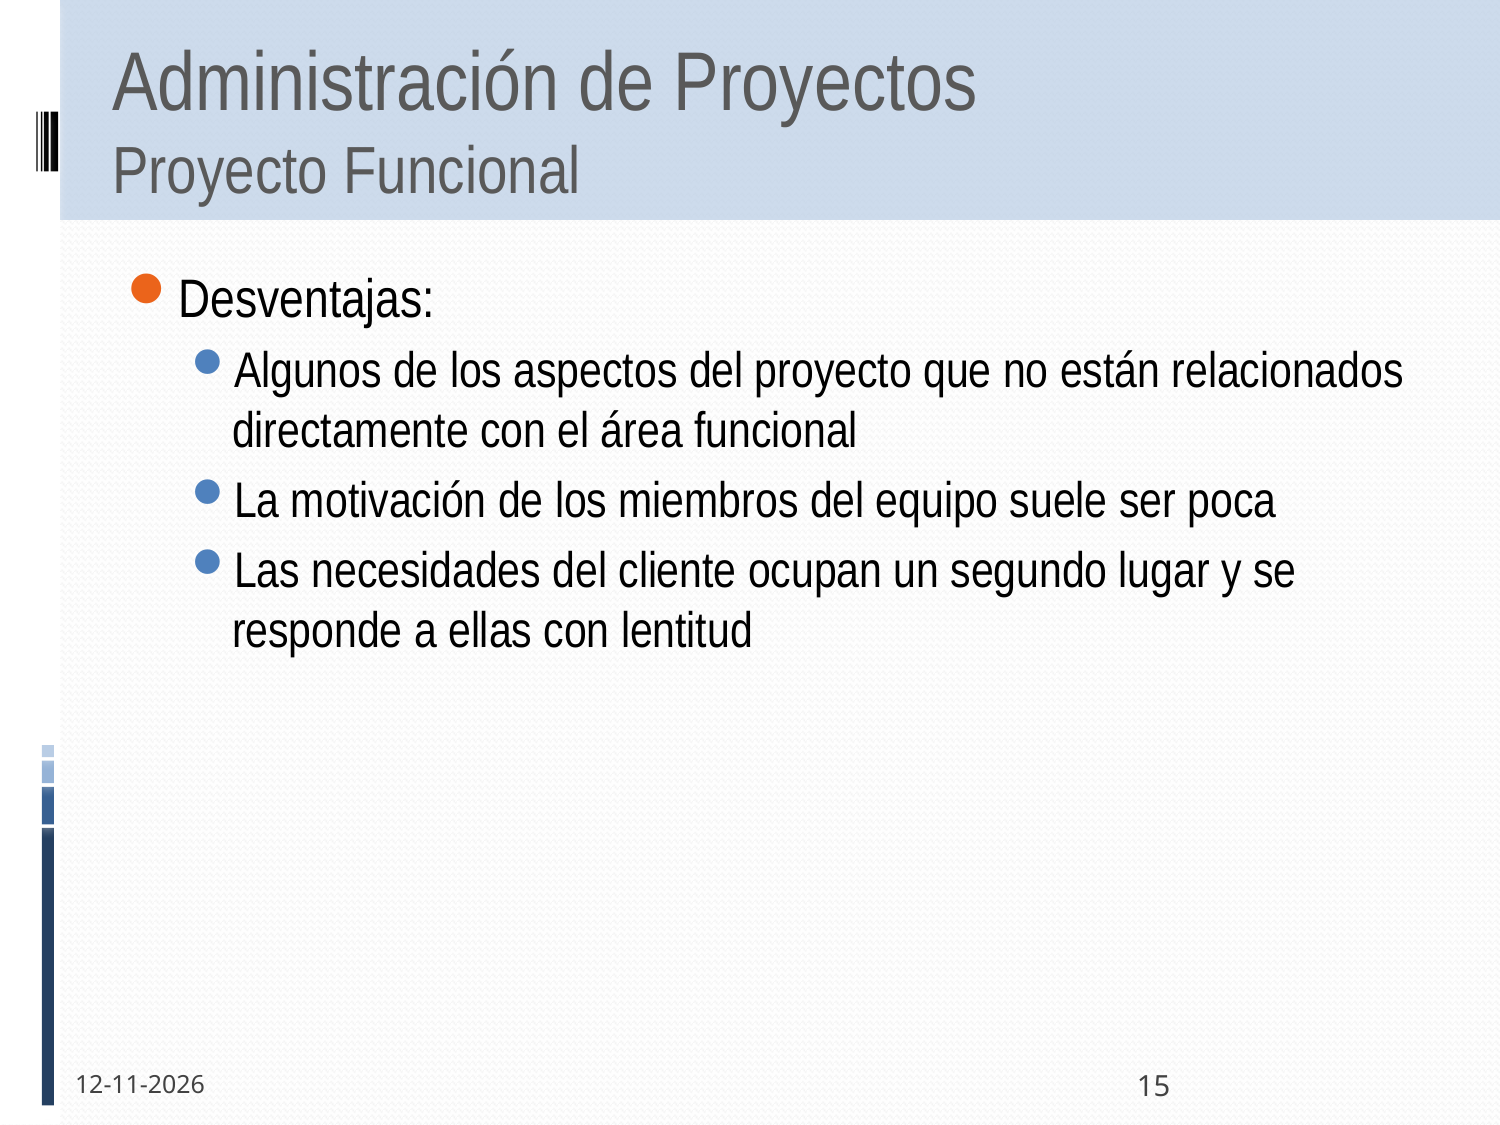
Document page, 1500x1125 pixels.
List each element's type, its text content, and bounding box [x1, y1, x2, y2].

title Administración de Proyectos Proyecto Funcional [111, 18, 1436, 207]
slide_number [75, 1042, 243, 1103]
slide_number 15 [1045, 1046, 1171, 1107]
list Desventajas: Algunos de los aspectos del proyecto que no están relacionados directamente con el área funcional La motivación de los miembros del equipo suele ser poca Las necesidades del cliente ocupan un segundo lugar y se responde a ellas con lentitud [111, 255, 1436, 1038]
